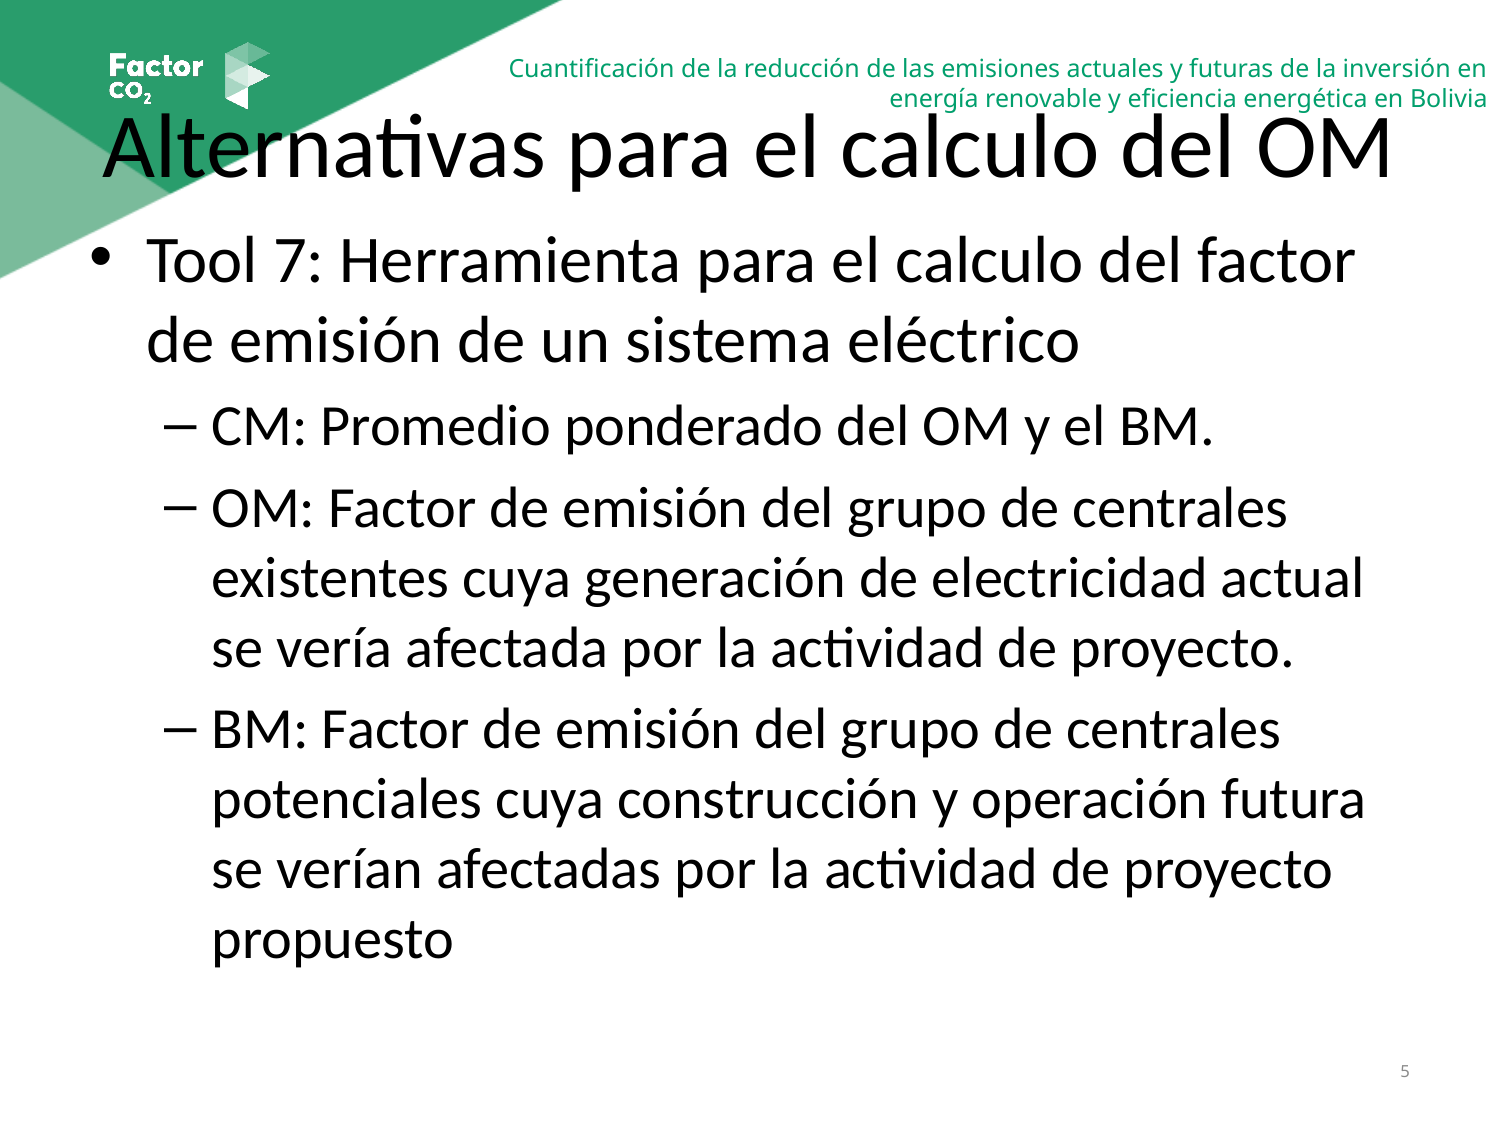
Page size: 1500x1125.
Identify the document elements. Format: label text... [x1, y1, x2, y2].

title Alternativas para el calculo del OM [75, 78, 1425, 186]
slide_number 5 [1074, 1042, 1425, 1103]
picture [0, 0, 1500, 1125]
list Tool 7: Herramienta para el calculo del factor de emisión de un sistema eléctrico CM: Promedio ponderado del OM y el BM. OM: Factor de emisión del grupo de centrales existentes cuya generación de electricidad actual se vería afectada por la actividad de proyecto. BM: Factor de emisión del grupo de centrales potenciales cuya construcción y operación futura se verían afectadas por la actividad de proyecto propuesto [75, 208, 1425, 1071]
